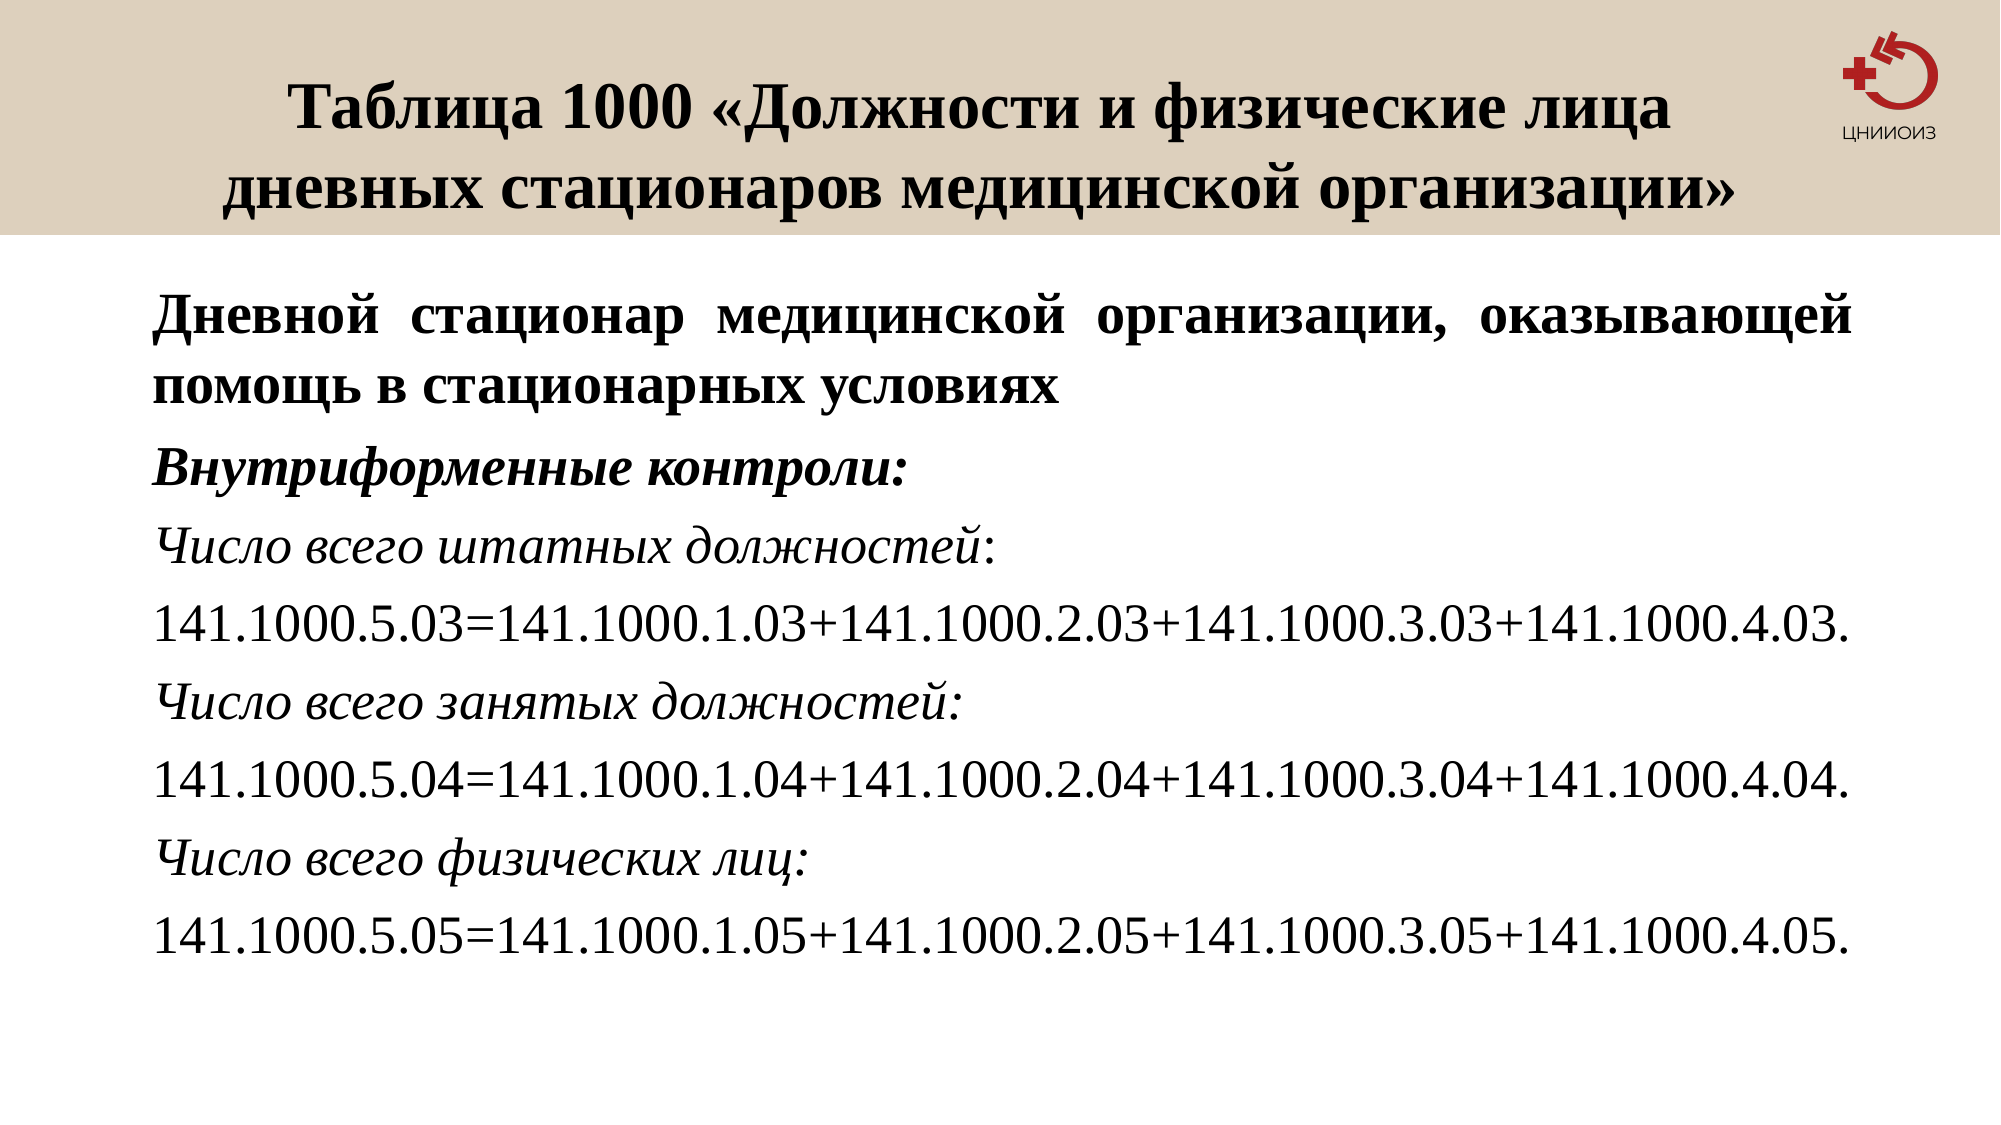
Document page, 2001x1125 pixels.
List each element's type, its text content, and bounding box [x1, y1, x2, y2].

text_box [0, 0, 2000, 236]
text_box Таблица 1000 «Должности и физические лица дневных стационаров медицинской организации» [152, 47, 1809, 236]
picture [1843, 31, 1938, 142]
text_box Дневной стационар медицинской организации, оказывающей помощь в стационарных условиях Внутриформенные контроли: Число всего штатных должностей: 141.1000.5.03=141.1000.1.03+141.1000.2.03+141.1000.3.03+141.1000.4.03. Число всего занятых должностей: 141.1000.5.04=141.1000.1.04+141.1000.2.04+141.1000.3.04+141.1000.4.04. Число всего физических лиц: 141.1000.5.05=141.1000.1.05+141.1000.2.05+141.1000.3.05+141.1000.4.05. [93, 267, 1869, 1034]
